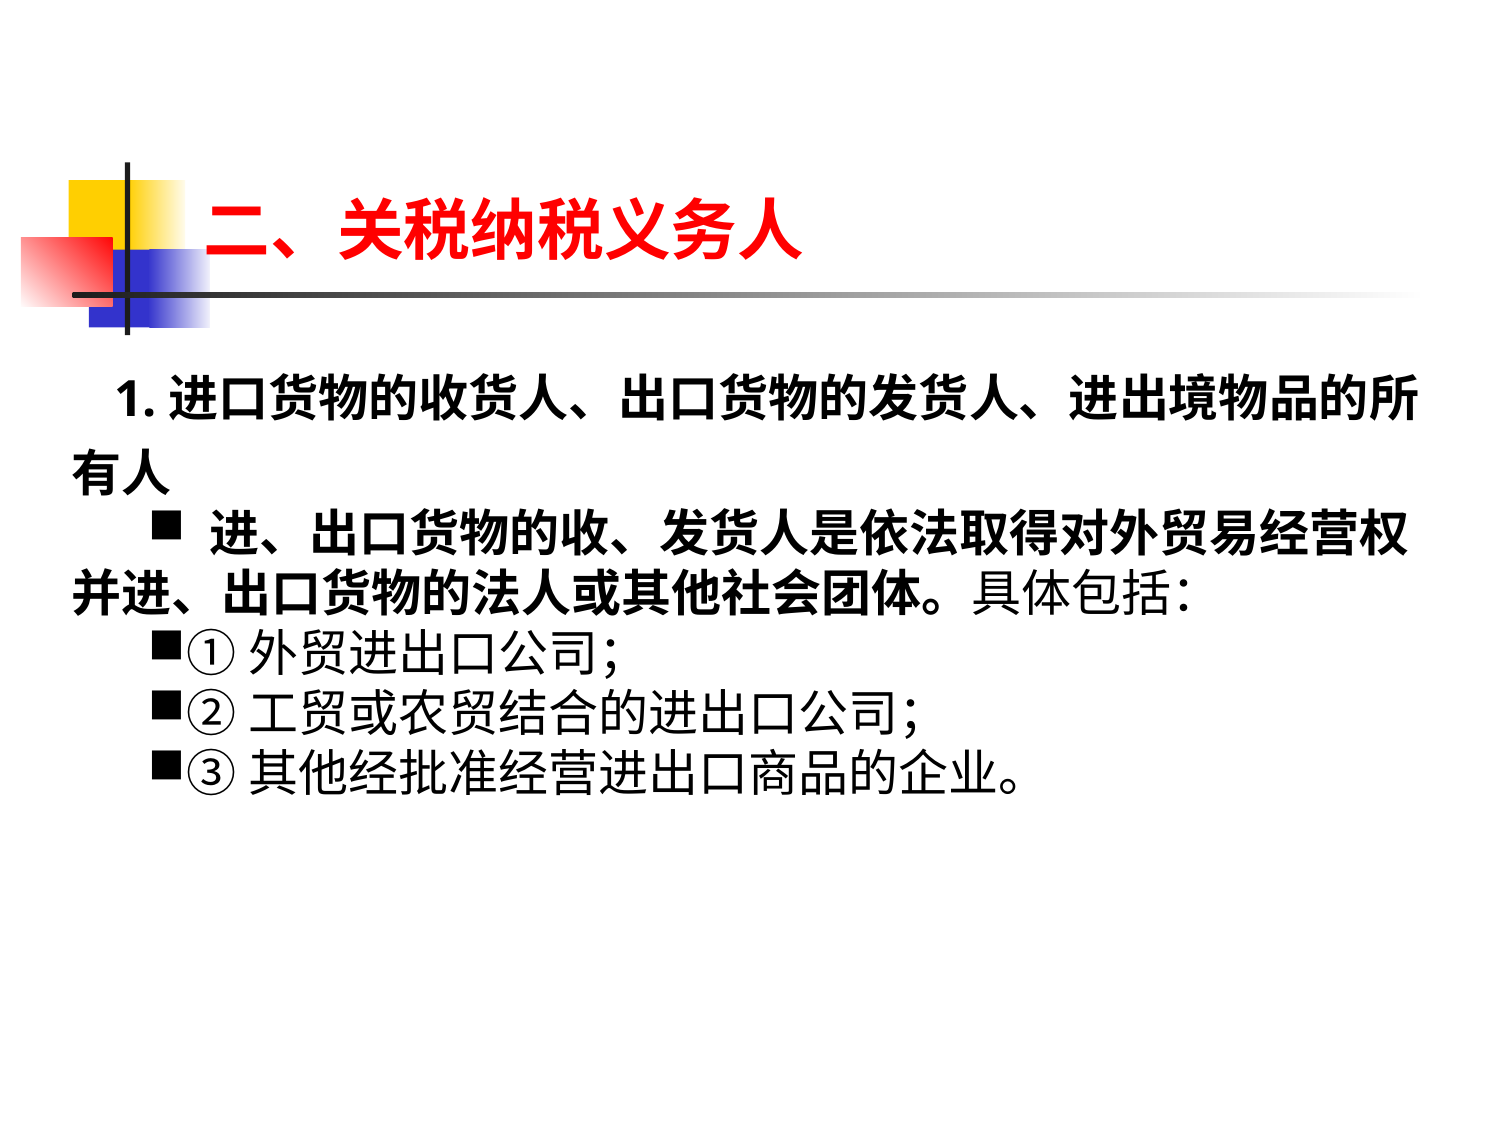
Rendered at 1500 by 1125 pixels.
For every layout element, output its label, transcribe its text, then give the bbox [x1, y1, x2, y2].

title 二、关税纳税义务人 [188, 34, 1468, 276]
list 1.进口货物的收货人、出口货物的发货人、进出境物品的所有人 进、出口货物的收、发货人是依法取得对外贸易经营权并进、出口货物的法人或其他社会团体。具体包括： ①外贸进出口公司； ②工贸或农贸结合的进出口公司； ③其他经批准经营进出口商品的企业。 [0, 326, 1470, 1059]
